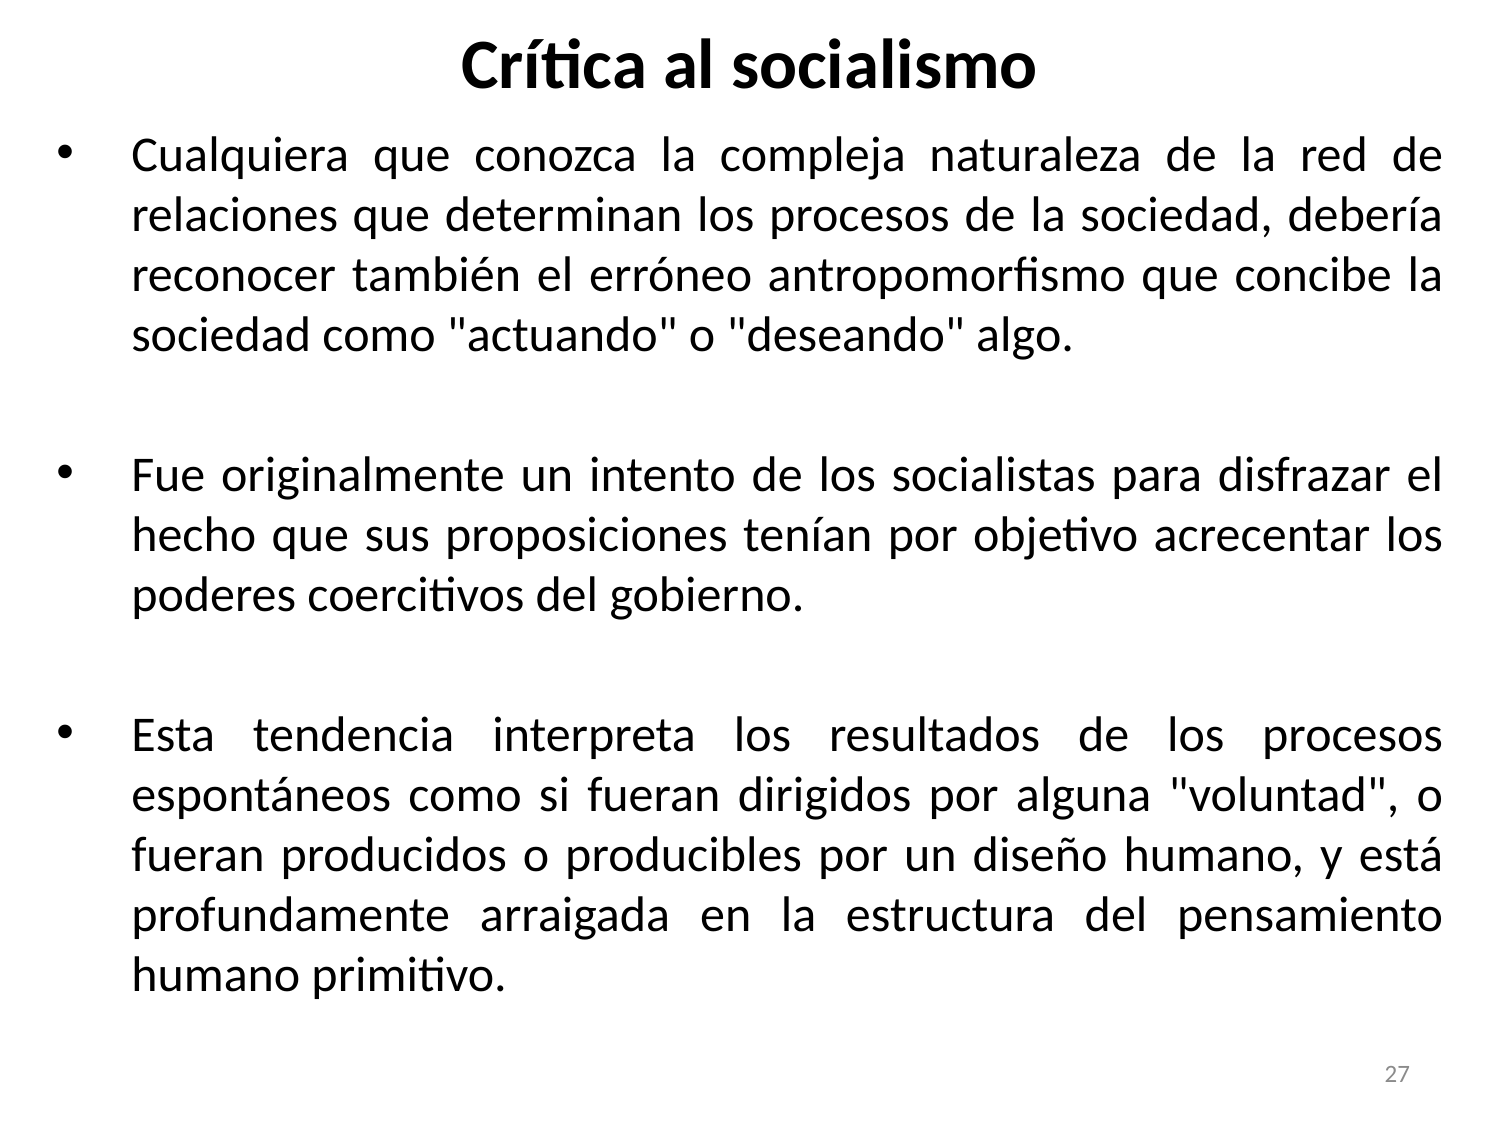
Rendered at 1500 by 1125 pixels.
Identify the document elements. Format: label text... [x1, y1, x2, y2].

slide_number 27 [1074, 1042, 1425, 1103]
list Cualquiera que conozca la compleja naturaleza de la red de relaciones que determinan los procesos de la sociedad, debería reconocer también el erróneo antropomorfismo que concibe la sociedad como "actuando" o "deseando" algo. Fue originalmente un intento de los socialistas para disfrazar el hecho que sus proposiciones tenían por objetivo acrecentar los poderes coercitivos del gobierno. Esta tendencia interpreta los resultados de los procesos espontáneos como si fueran dirigidos por alguna "voluntad", o fueran producidos o producibles por un diseño humano, y está profundamente arraigada en la estructura del pensamiento humano primitivo. [41, 113, 1459, 1071]
title Crítica al socialismo [41, 18, 1459, 103]
